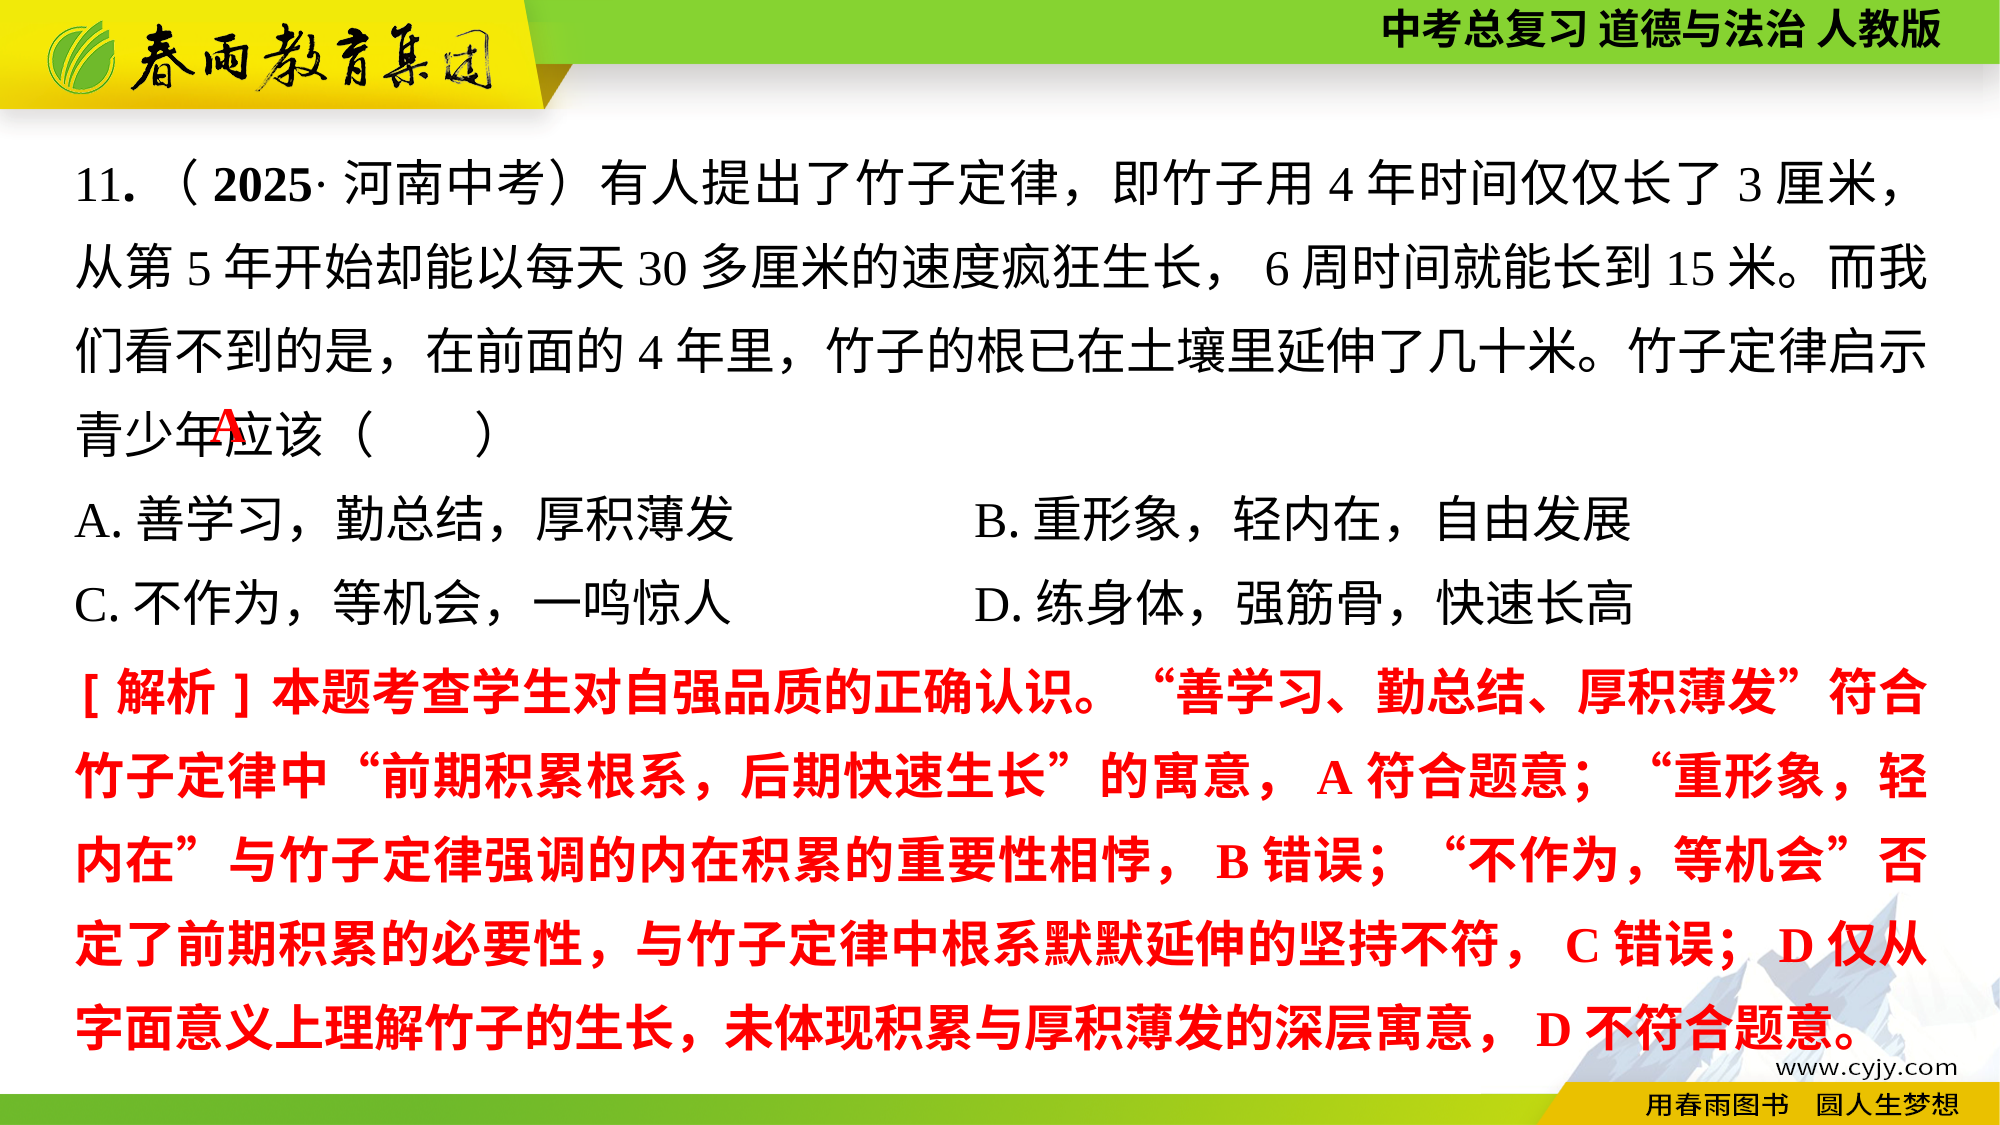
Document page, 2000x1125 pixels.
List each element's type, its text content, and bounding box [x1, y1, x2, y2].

list 11.（2025·河南中考）有人提出了竹子定律，即竹子用4年时间仅仅长了3厘米，从第5年开始却能以每天30多厘米的速度疯狂生长，6周时间就能长到15米。而我们看不到的是，在前面的4年里，竹子的根已在土壤里延伸了几十米。竹子定律启示青少年应该（ ） A.善学习，勤总结，厚积薄发 B.重形象，轻内在，自由发展 C.不作为，等机会，一鸣惊人 D.练身体，强筋骨，快速长高 [59, 120, 1944, 629]
text_box A [195, 385, 261, 460]
picture [0, 0, 2000, 1125]
text_box [解析]本题考查学生对自强品质的正确认识。“善学习、勤总结、厚积薄发”符合竹子定律中“前期积累根系，后期快速生长”的寓意，A符合题意；“重形象，轻内在”与竹子定律强调的内在积累的重要性相悖，B错误；“不作为，等机会”否定了前期积累的必要性，与竹子定律中根系默默延伸的坚持不符，C错误；D仅从字面意义上理解竹子的生长，未体现积累与厚积薄发的深层寓意，D不符合题意。 [59, 629, 1944, 1065]
